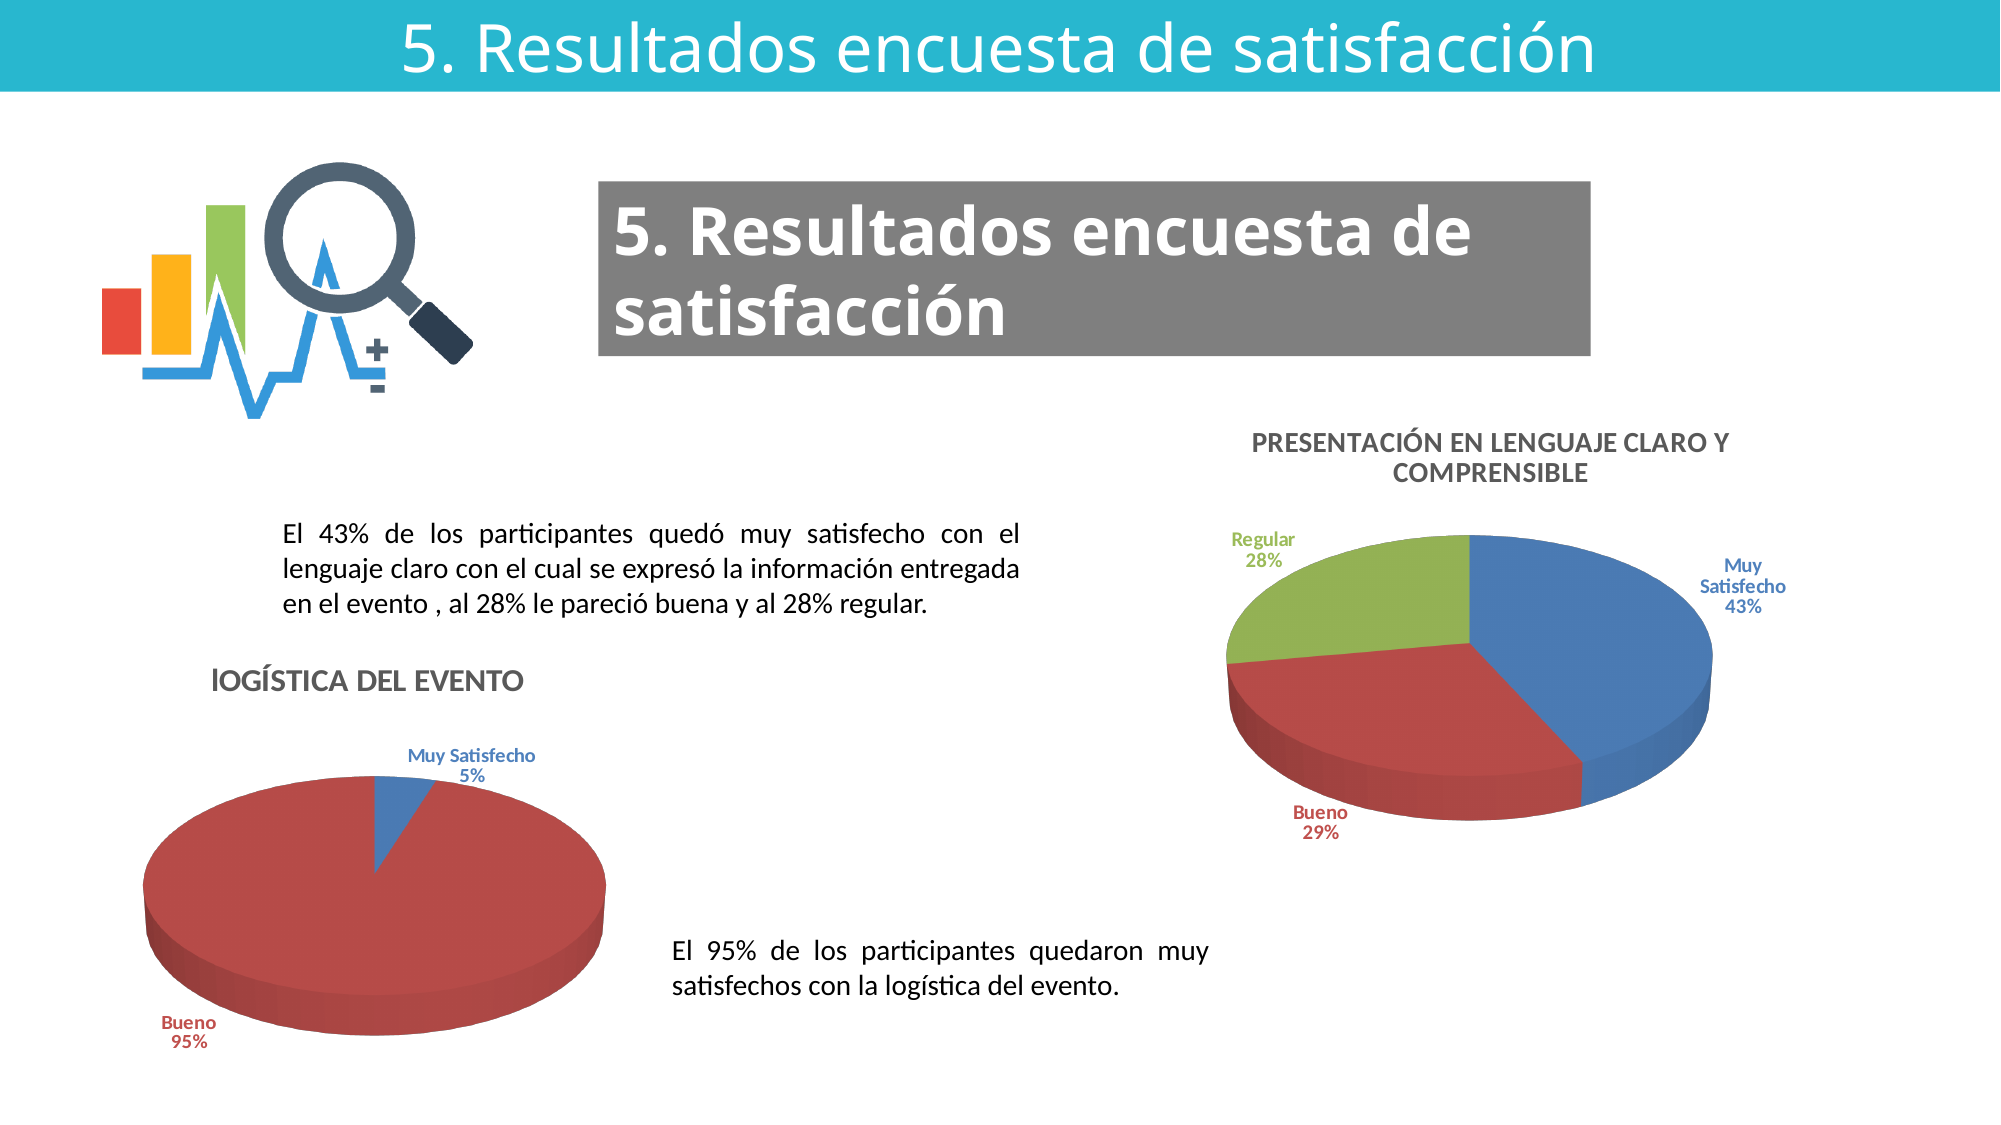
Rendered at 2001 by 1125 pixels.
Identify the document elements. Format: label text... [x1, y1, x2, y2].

chart [1141, 411, 1892, 862]
text_box 5. Resultados encuesta de satisfacción [0, 0, 2000, 94]
chart [19, 650, 714, 1073]
text_box 5. Resultados encuesta de satisfacción [598, 181, 1591, 357]
picture [101, 160, 473, 421]
text_box El 43% de los participantes quedó muy satisfecho con el lenguaje claro con el cual se expresó la información entregada en el evento , al 28% le pareció buena y al 28% regular. [267, 507, 1036, 663]
text_box El 95% de los participantes quedaron muy satisfechos con la logística del evento. [719, 923, 1225, 1009]
